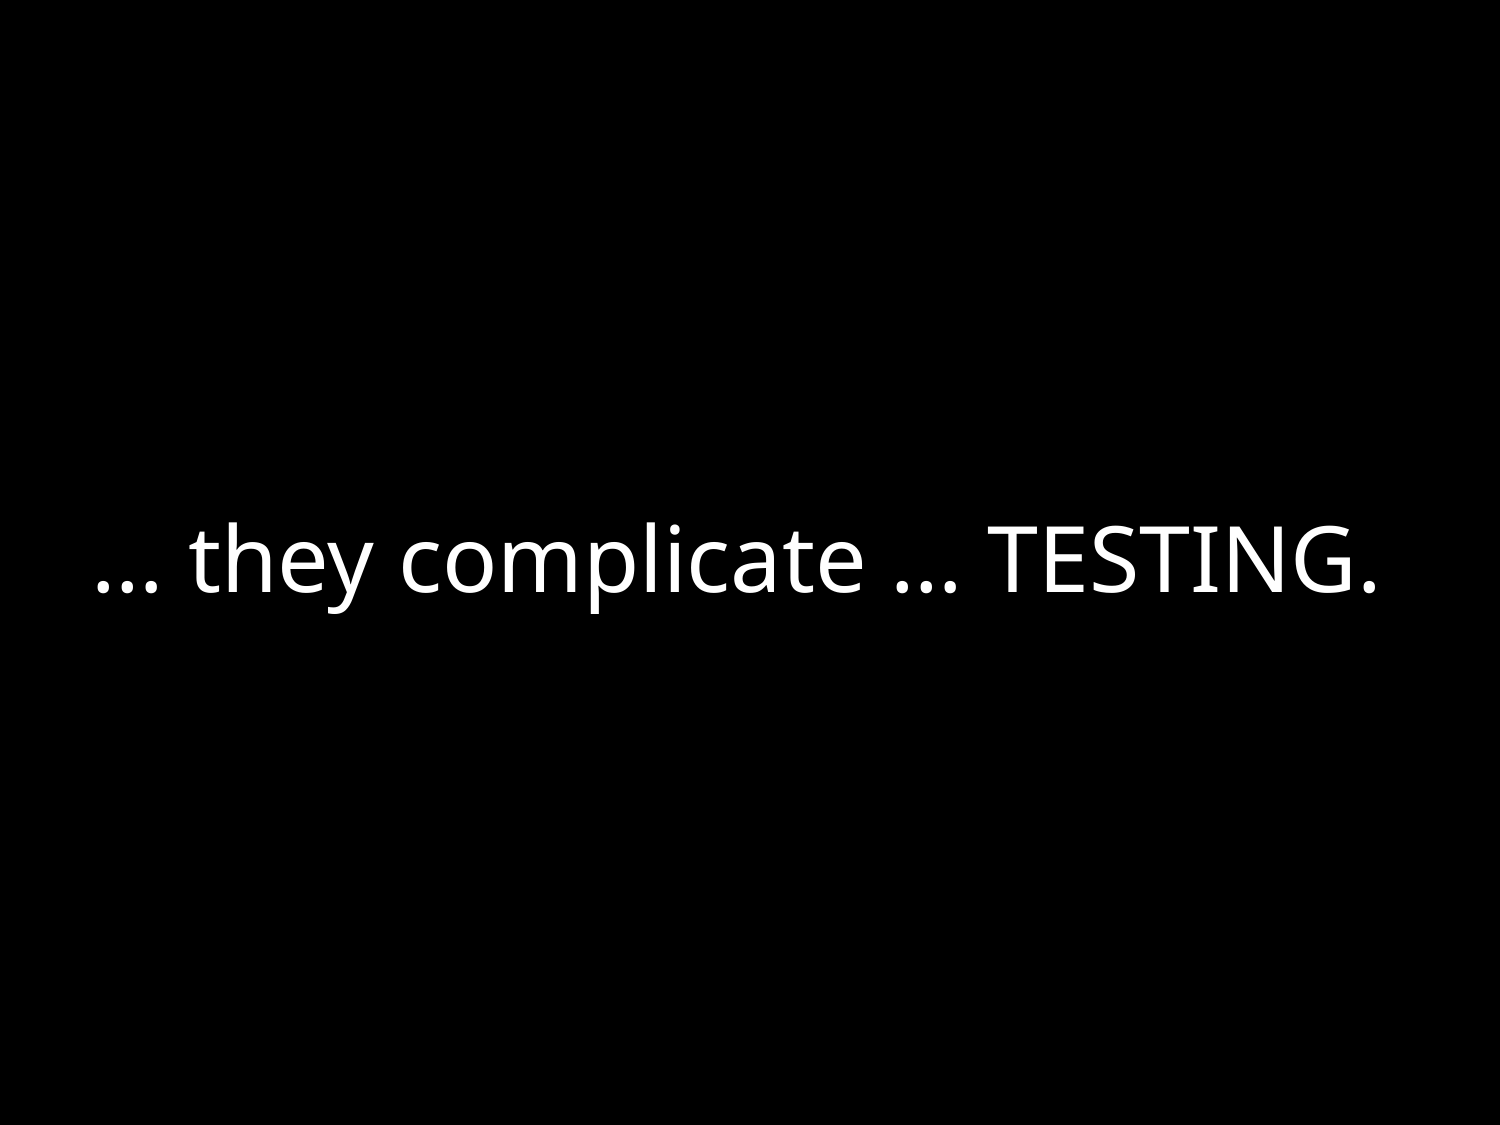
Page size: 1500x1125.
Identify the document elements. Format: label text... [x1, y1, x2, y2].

title … they complicate … TESTING. [62, 462, 1413, 650]
